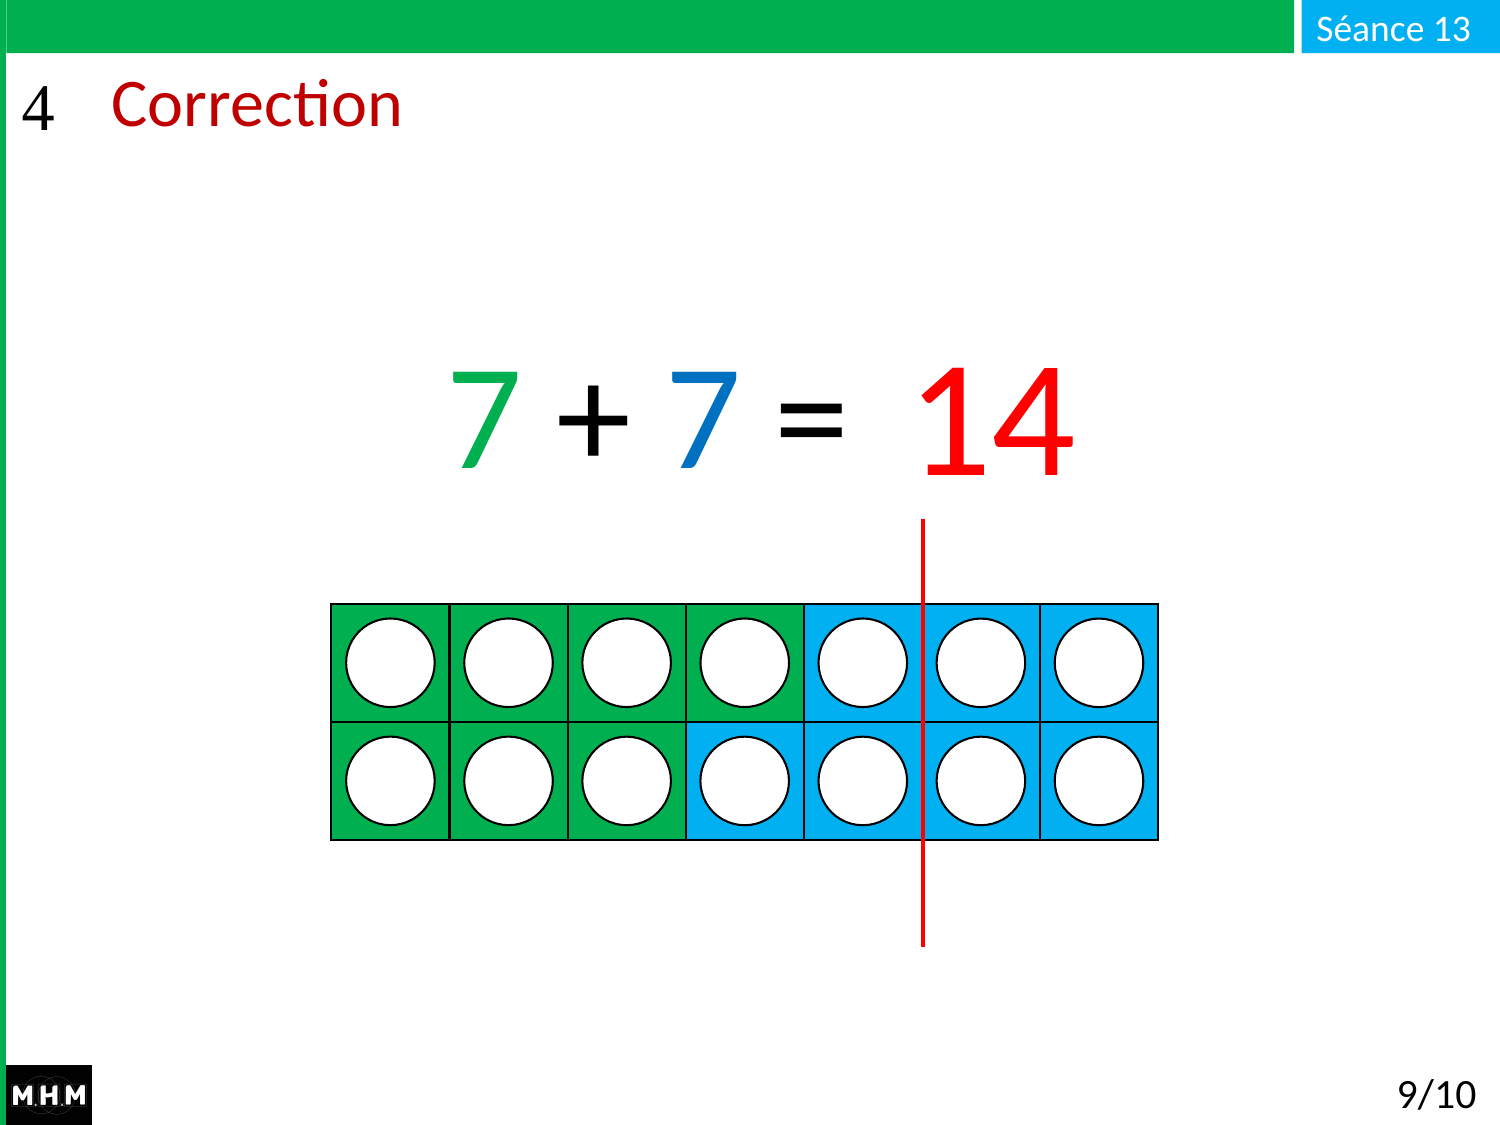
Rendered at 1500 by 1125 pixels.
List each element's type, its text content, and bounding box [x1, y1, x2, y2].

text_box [449, 485, 686, 959]
text_box 7 + 7 = … [431, 311, 861, 507]
picture [6, 1065, 92, 1125]
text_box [803, 485, 1040, 959]
text_box 14 [861, 301, 1122, 517]
title Correction [96, 60, 1391, 150]
list 9/10 [1373, 1064, 1500, 1125]
